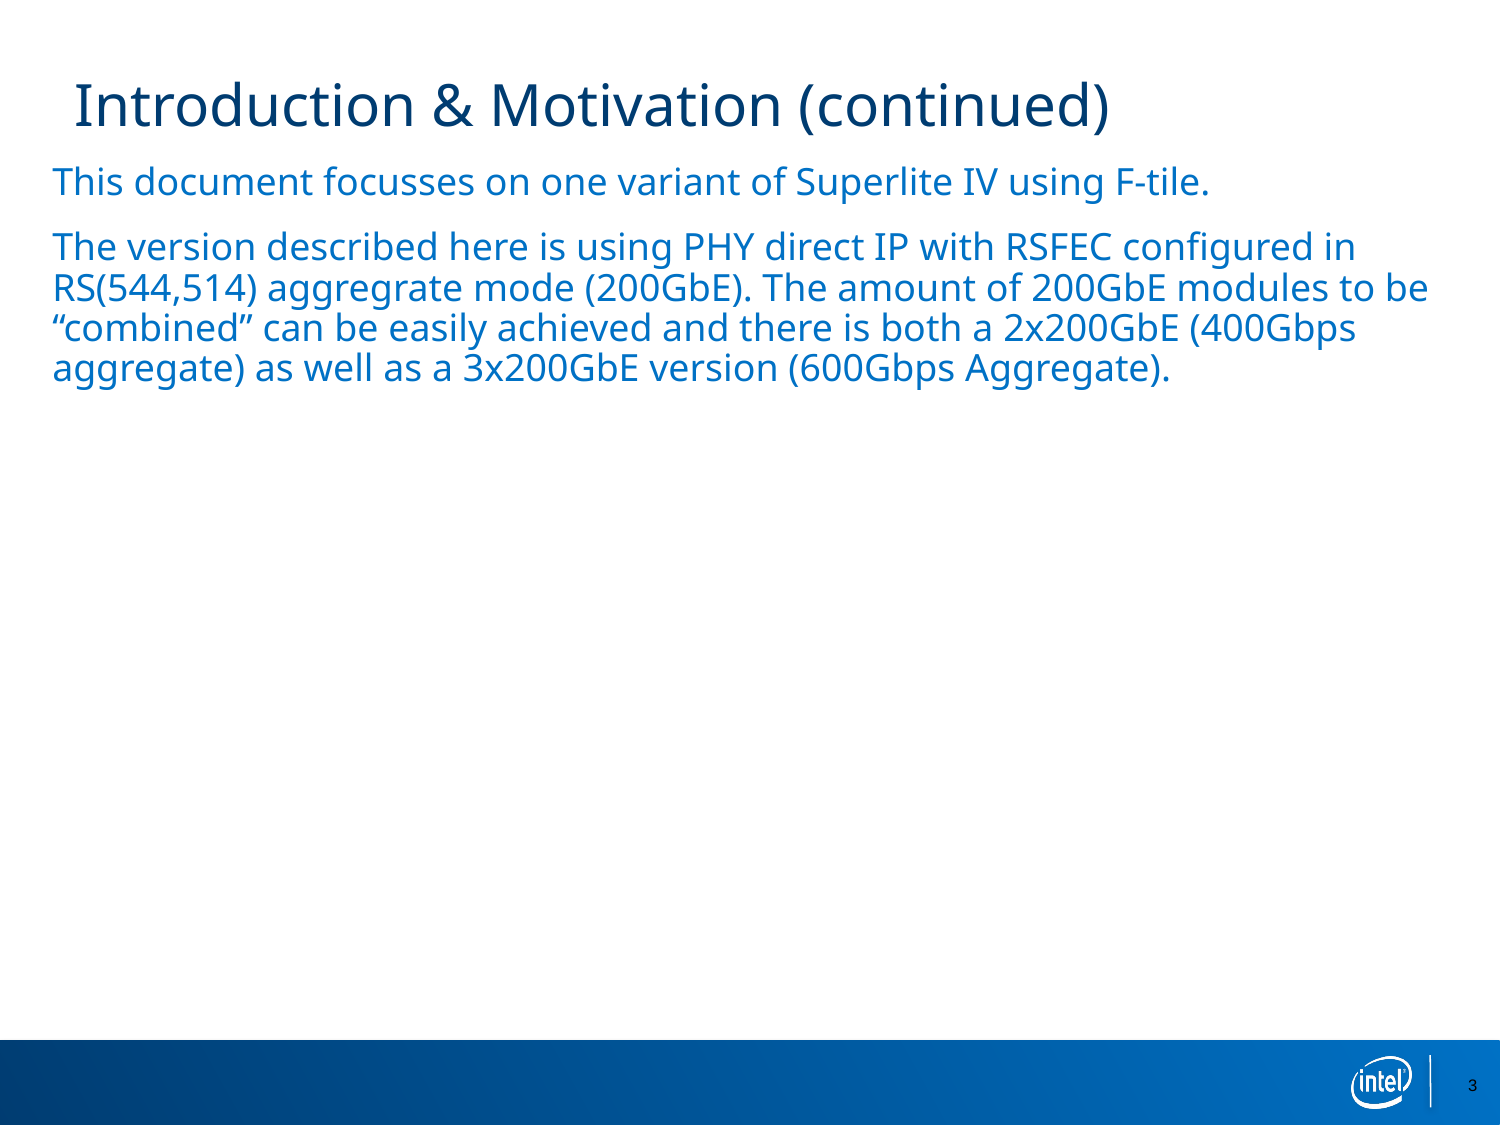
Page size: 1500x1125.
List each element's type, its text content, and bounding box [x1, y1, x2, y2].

title Introduction & Motivation (continued) [74, 67, 1425, 162]
slide_number 3 [1127, 1055, 1478, 1116]
list This document focusses on one variant of Superlite IV using F-tile. The version described here is using PHY direct IP with RSFEC configured in RS(544,514) aggregrate mode (200GbE). The amount of 200GbE modules to be “combined” can be easily achieved and there is both a 2x200GbE (400Gbps aggregate) as well as a 3x200GbE version (600Gbps Aggregate). [52, 162, 1448, 988]
